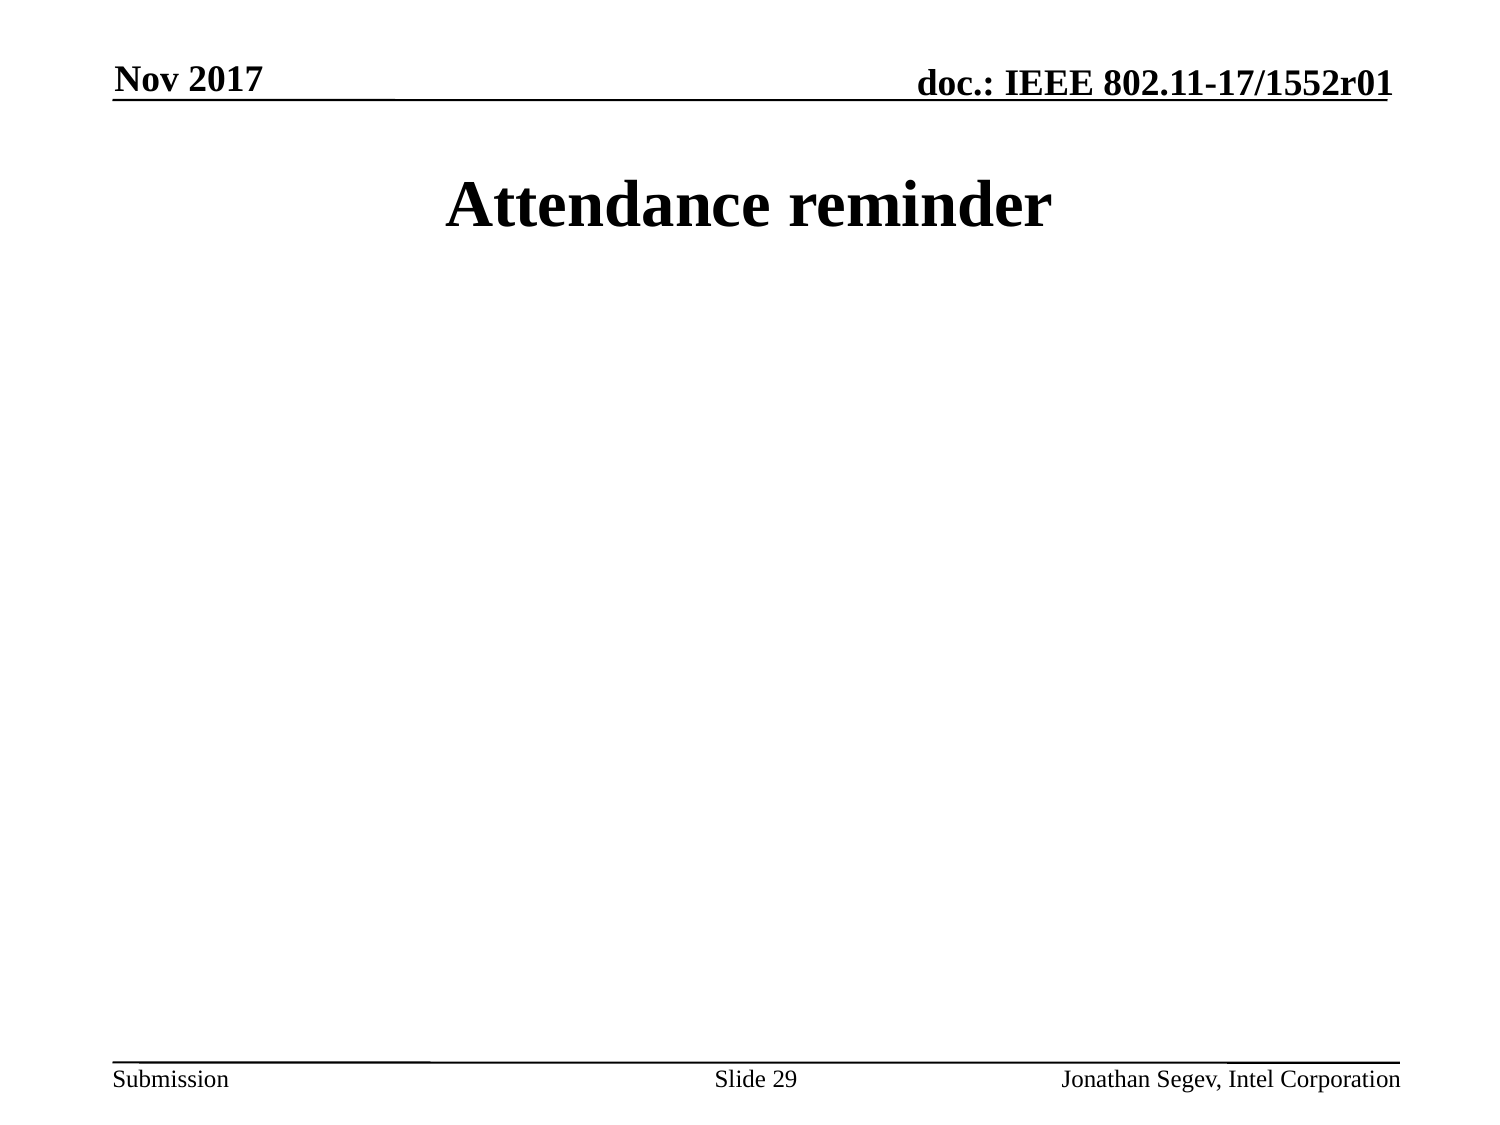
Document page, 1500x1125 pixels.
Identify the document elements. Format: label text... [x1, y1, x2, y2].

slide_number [114, 54, 423, 100]
footer Jonathan Segev, Intel Corporation [878, 1061, 1402, 1093]
title Attendance reminder [112, 112, 1388, 288]
slide_number Slide 29 [712, 1061, 800, 1123]
